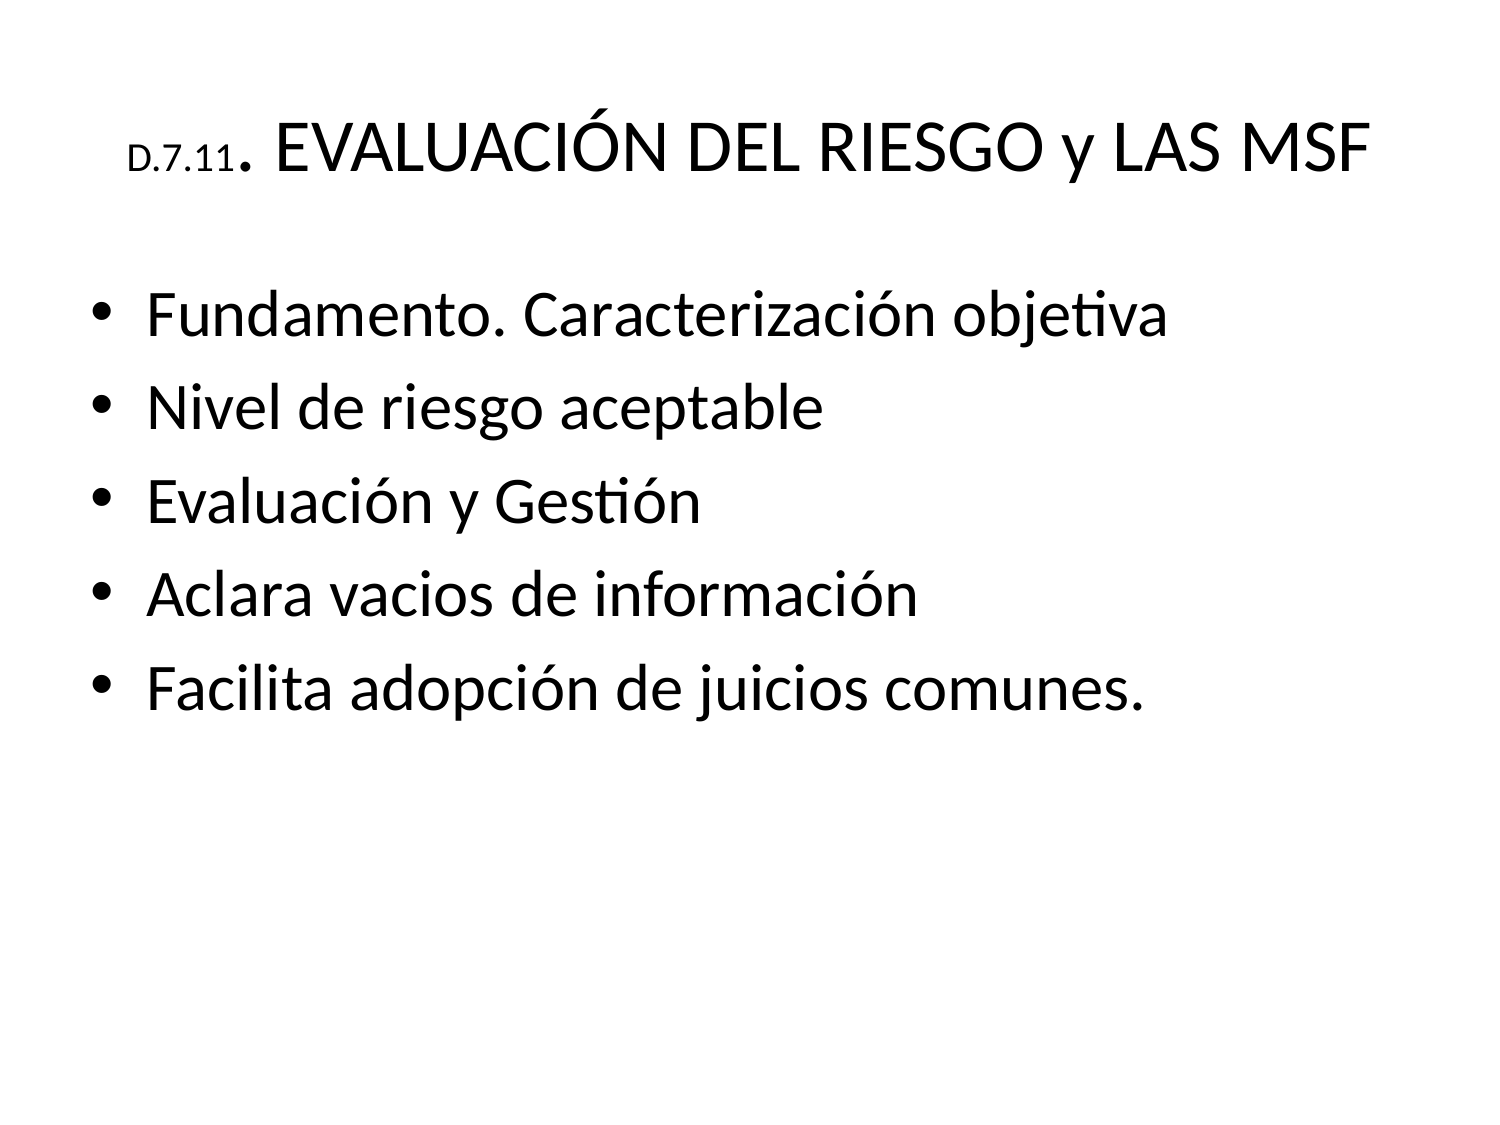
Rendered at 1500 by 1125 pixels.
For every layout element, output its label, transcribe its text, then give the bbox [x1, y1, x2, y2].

title D.7.11. EVALUACIÓN DEL RIESGO y LAS MSF [75, 45, 1425, 233]
list Fundamento. Caracterización objetiva Nivel de riesgo aceptable Evaluación y Gestión Aclara vacios de información Facilita adopción de juicios comunes. [75, 262, 1425, 1005]
